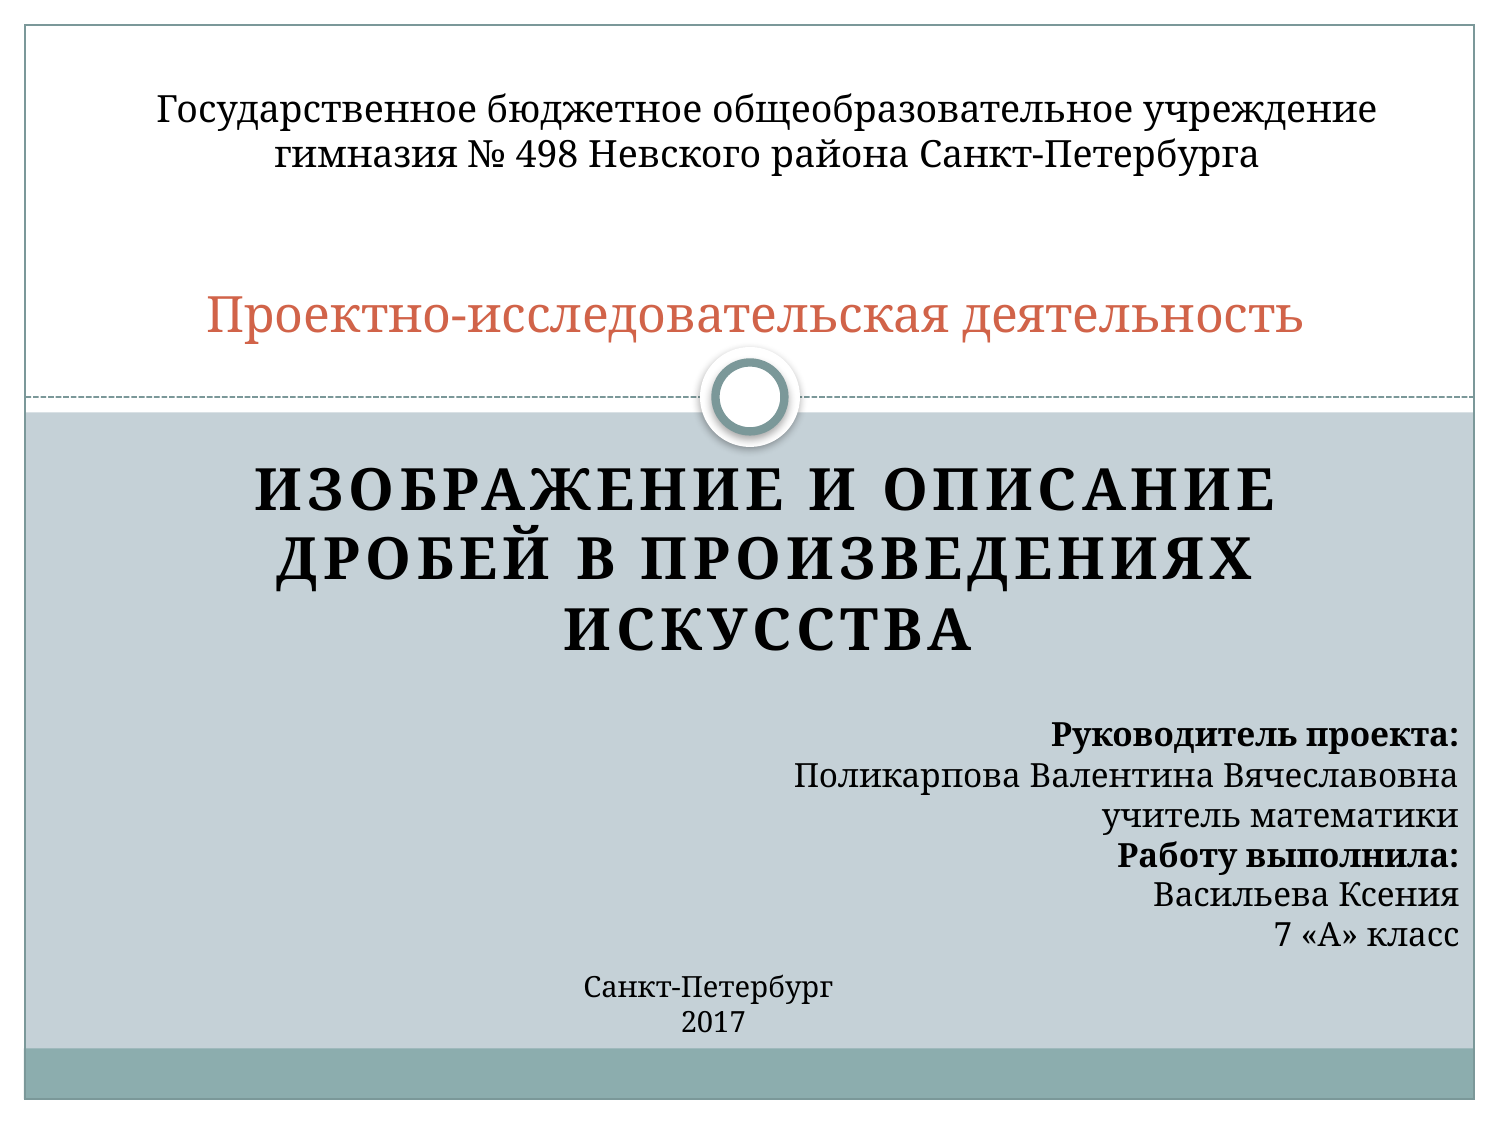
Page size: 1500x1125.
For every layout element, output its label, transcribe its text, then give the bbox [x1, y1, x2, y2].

title Проектно-исследовательская деятельность [159, 267, 1353, 350]
text_box Руководитель проекта: Поликарпова Валентина Вячеславовна учитель математики Работу выполнила: Васильева Ксения 7 «А» класс [770, 701, 1475, 961]
text_box Государственное бюджетное общеобразовательное учреждение гимназия № 498 Невского района Санкт-Петербурга [123, 78, 1412, 183]
subtitle Изображение и описание дробей в произведениях искусства [147, 444, 1388, 622]
text_box Санкт-Петербург 2017 [561, 960, 975, 1046]
